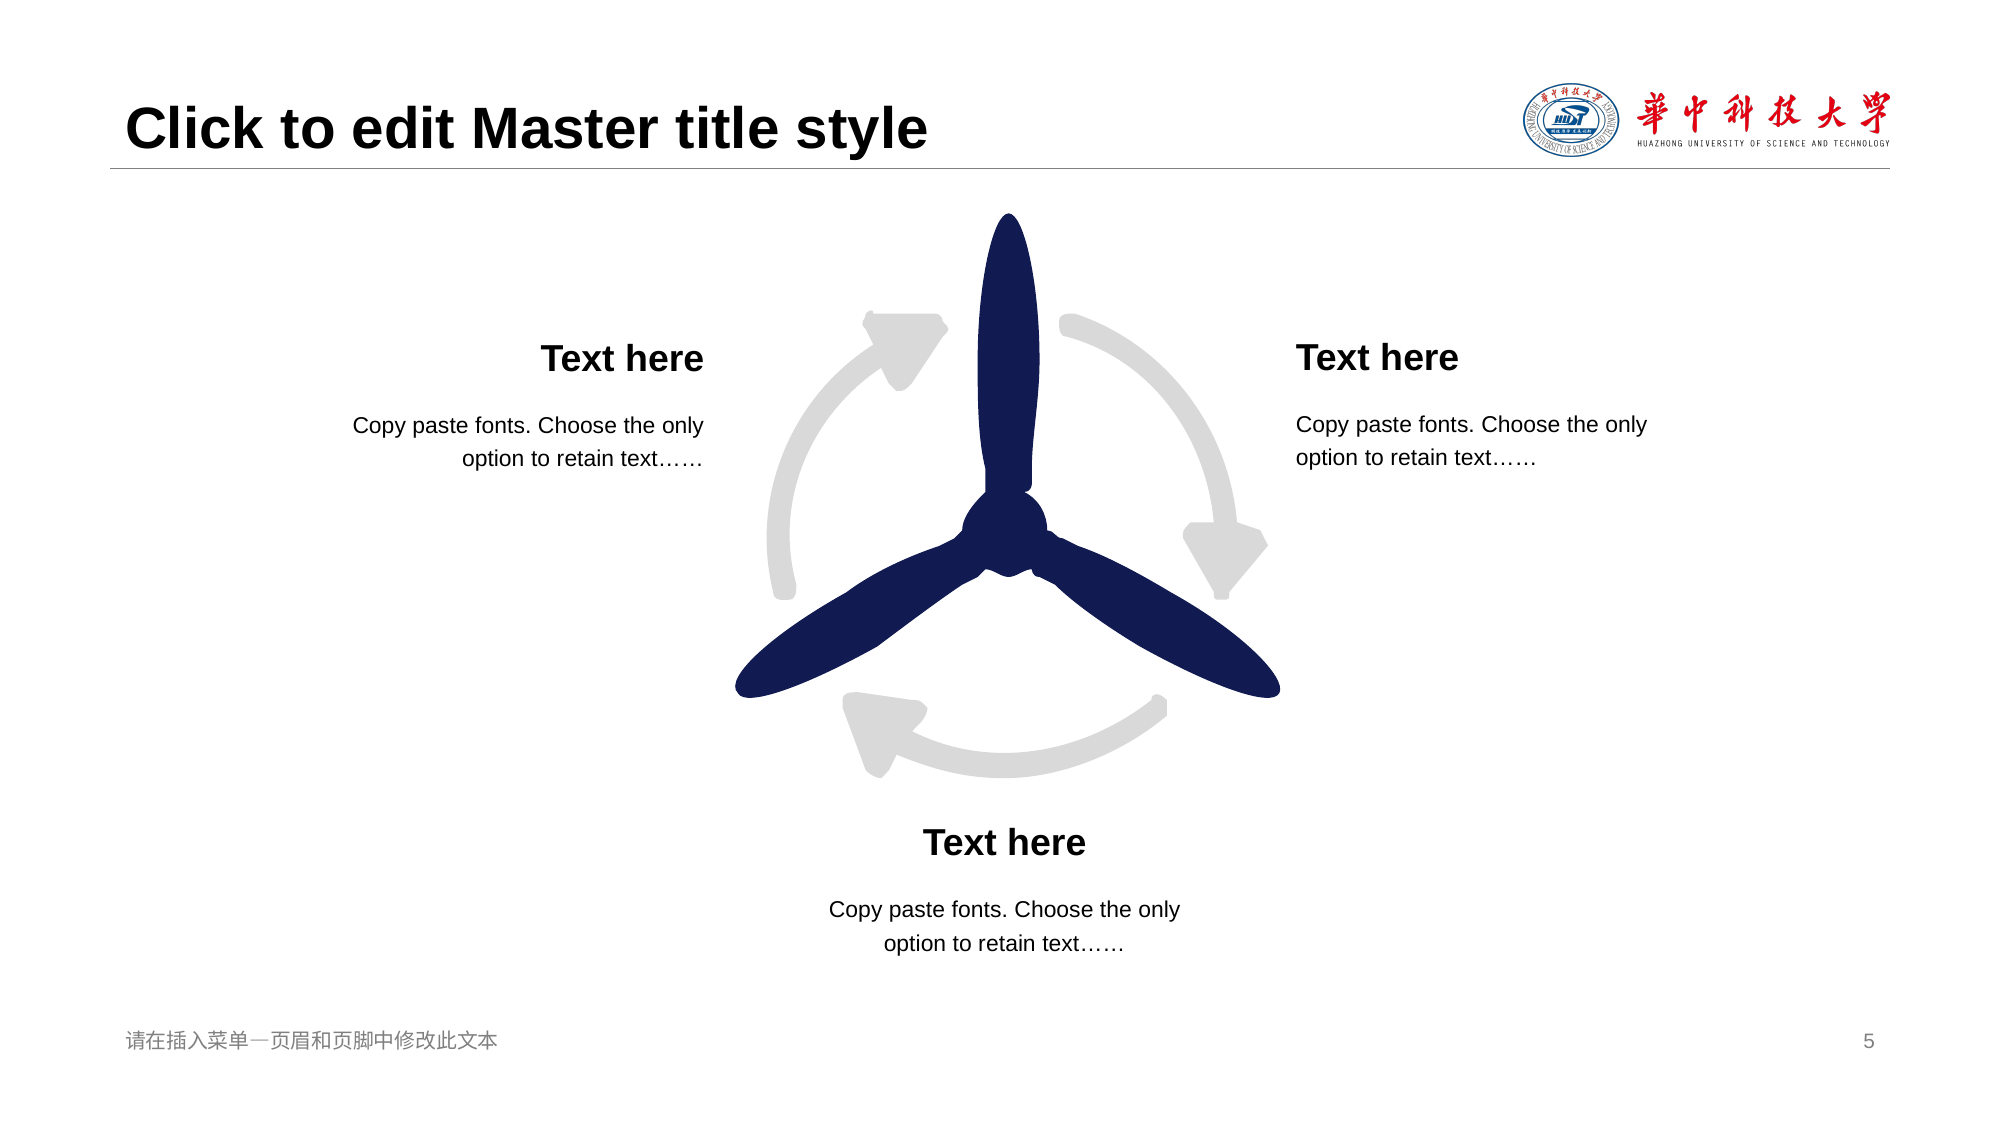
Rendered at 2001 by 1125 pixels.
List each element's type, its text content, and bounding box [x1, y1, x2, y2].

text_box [290, 213, 1710, 981]
footer 请在插入菜单—页眉和页脚中修改此文本 [109, 1023, 790, 1058]
slide_number 5 [1412, 1023, 1890, 1058]
title Click to edit Master title style [109, 0, 1890, 169]
